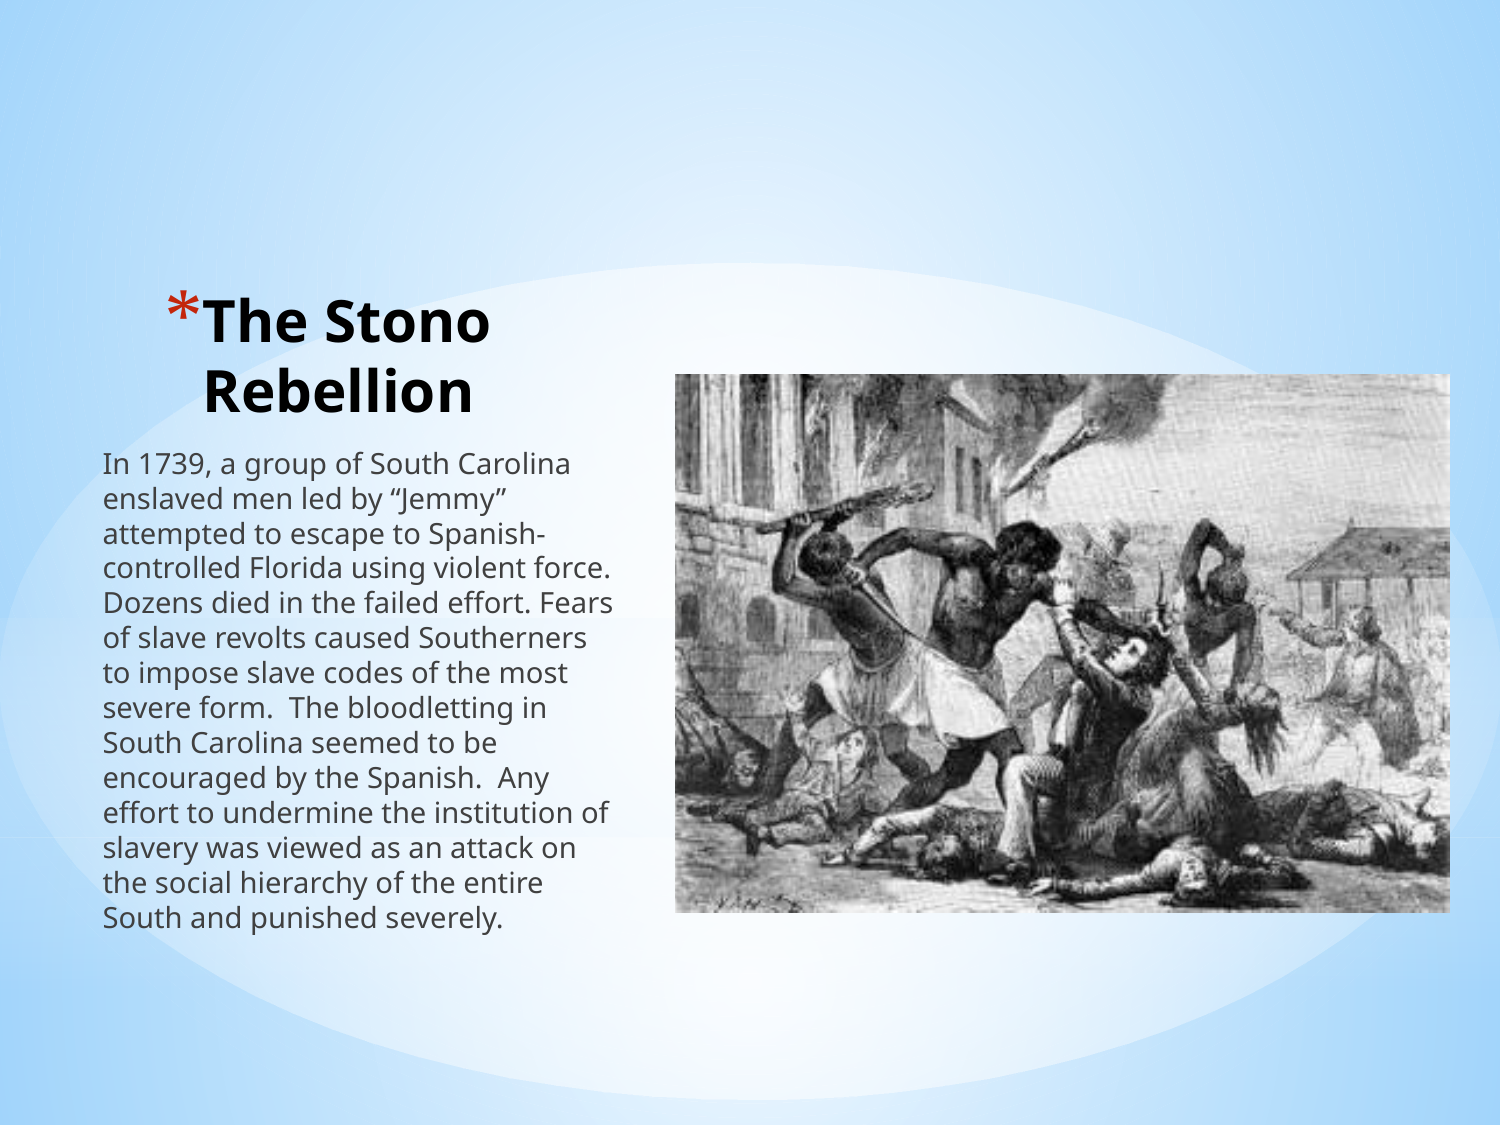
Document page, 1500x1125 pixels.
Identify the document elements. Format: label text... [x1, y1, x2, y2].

list In 1739, a group of South Carolina enslaved men led by “Jemmy” attempted to escape to Spanish-controlled Florida using violent force. Dozens died in the failed effort. Fears of slave revolts caused Southerners to impose slave codes of the most severe form. The bloodletting in South Carolina seemed to be encouraged by the Spanish. Any effort to undermine the institution of slavery was viewed as an attack on the social hierarchy of the entire South and punished severely. [87, 437, 638, 1013]
title The Stono Rebellion [150, 224, 550, 432]
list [674, 374, 1451, 913]
